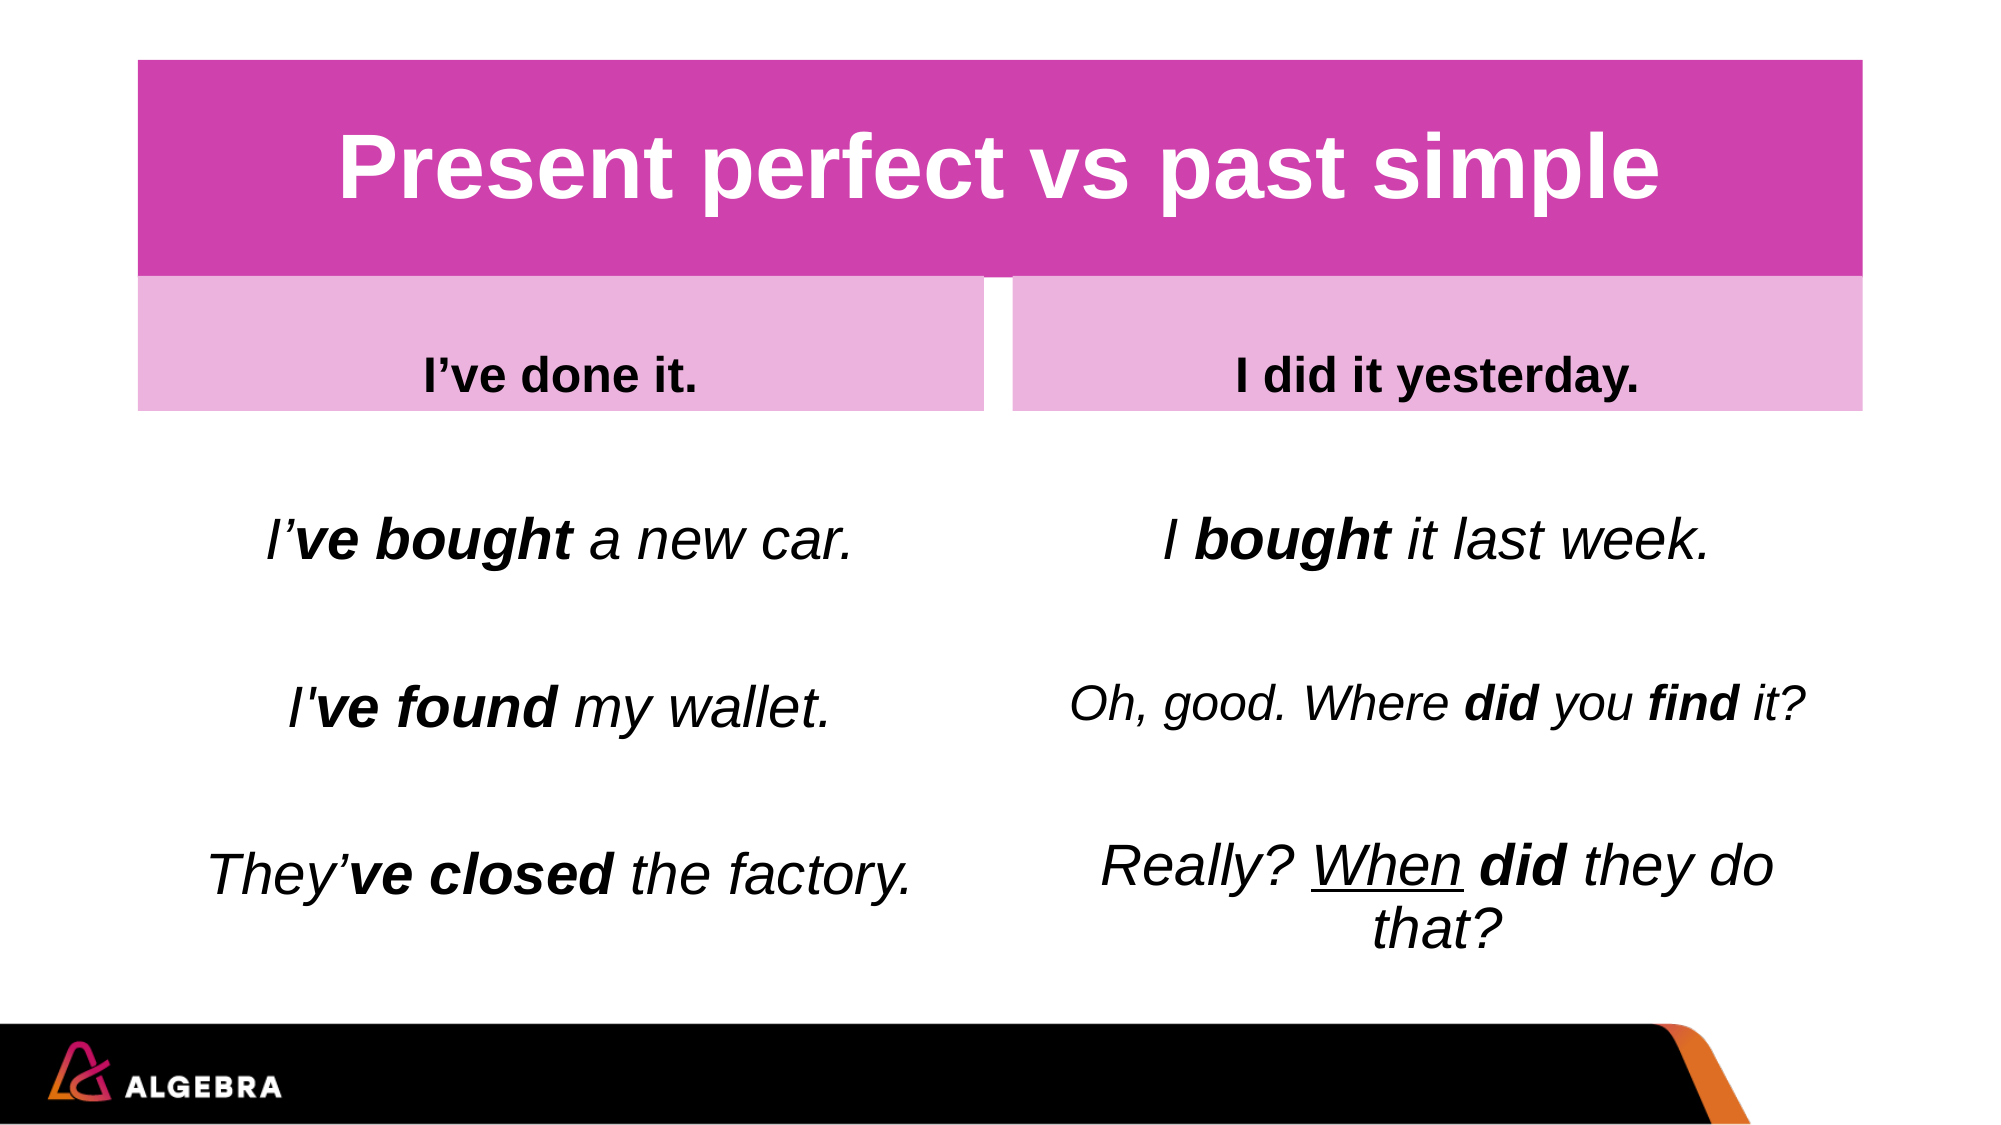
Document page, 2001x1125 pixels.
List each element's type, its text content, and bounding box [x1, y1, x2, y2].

picture [0, 1023, 1958, 1125]
list I bought it last week. Oh, good. Where did you find it? Really? When did they do that? [1012, 410, 1863, 1016]
list I did it yesterday. [1012, 275, 1863, 410]
list I’ve done it. [137, 275, 984, 410]
title Present perfect vs past simple [137, 59, 1863, 278]
list I’ve bought a new car. I've found my wallet. They’ve closed the factory. [137, 410, 984, 1016]
